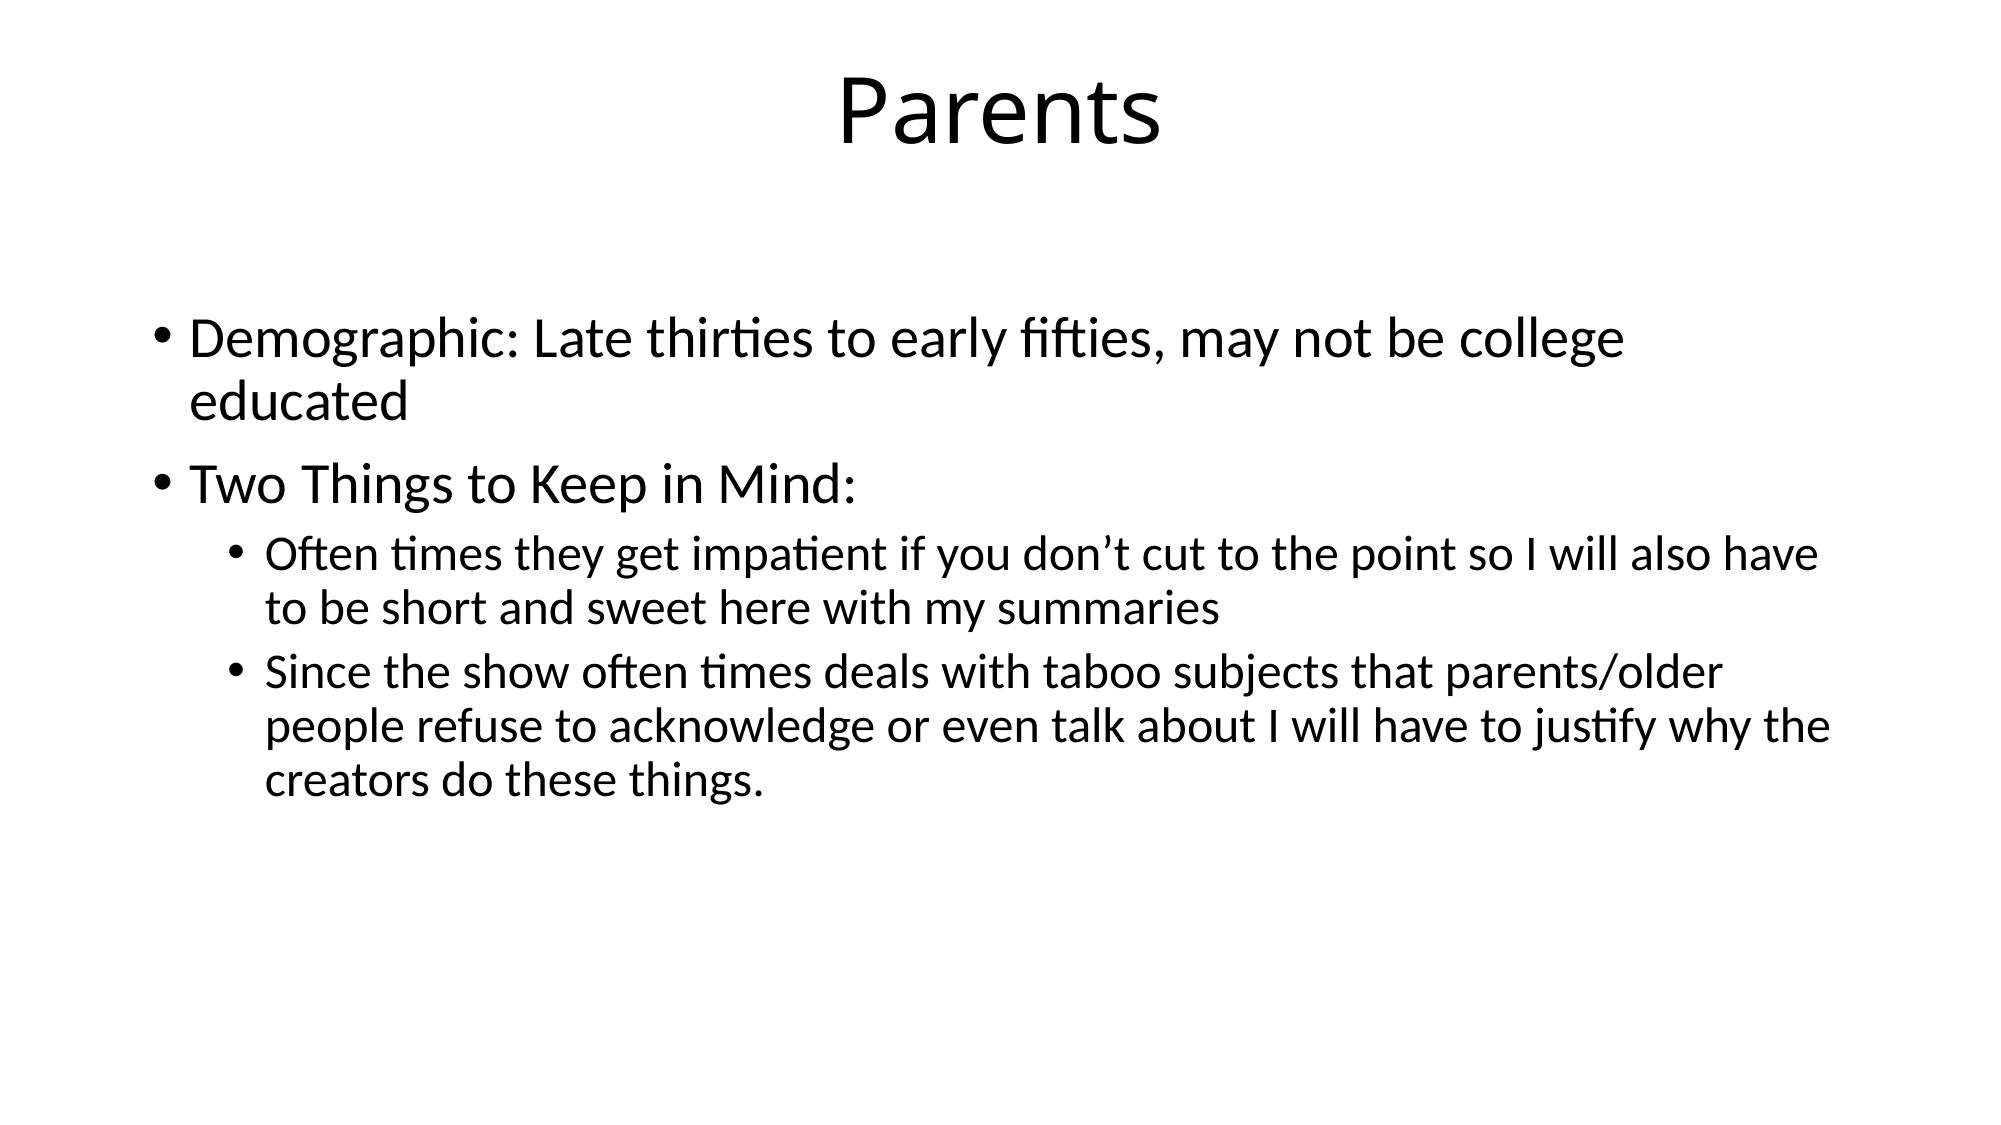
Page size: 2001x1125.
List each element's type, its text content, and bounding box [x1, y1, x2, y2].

list Demographic: Late thirties to early fifties, may not be college educated Two Things to Keep in Mind: Often times they get impatient if you don’t cut to the point so I will also have to be short and sweet here with my summaries Since the show often times deals with taboo subjects that parents/older people refuse to acknowledge or even talk about I will have to justify why the creators do these things. [137, 299, 1863, 1014]
title Parents [137, 59, 1863, 278]
